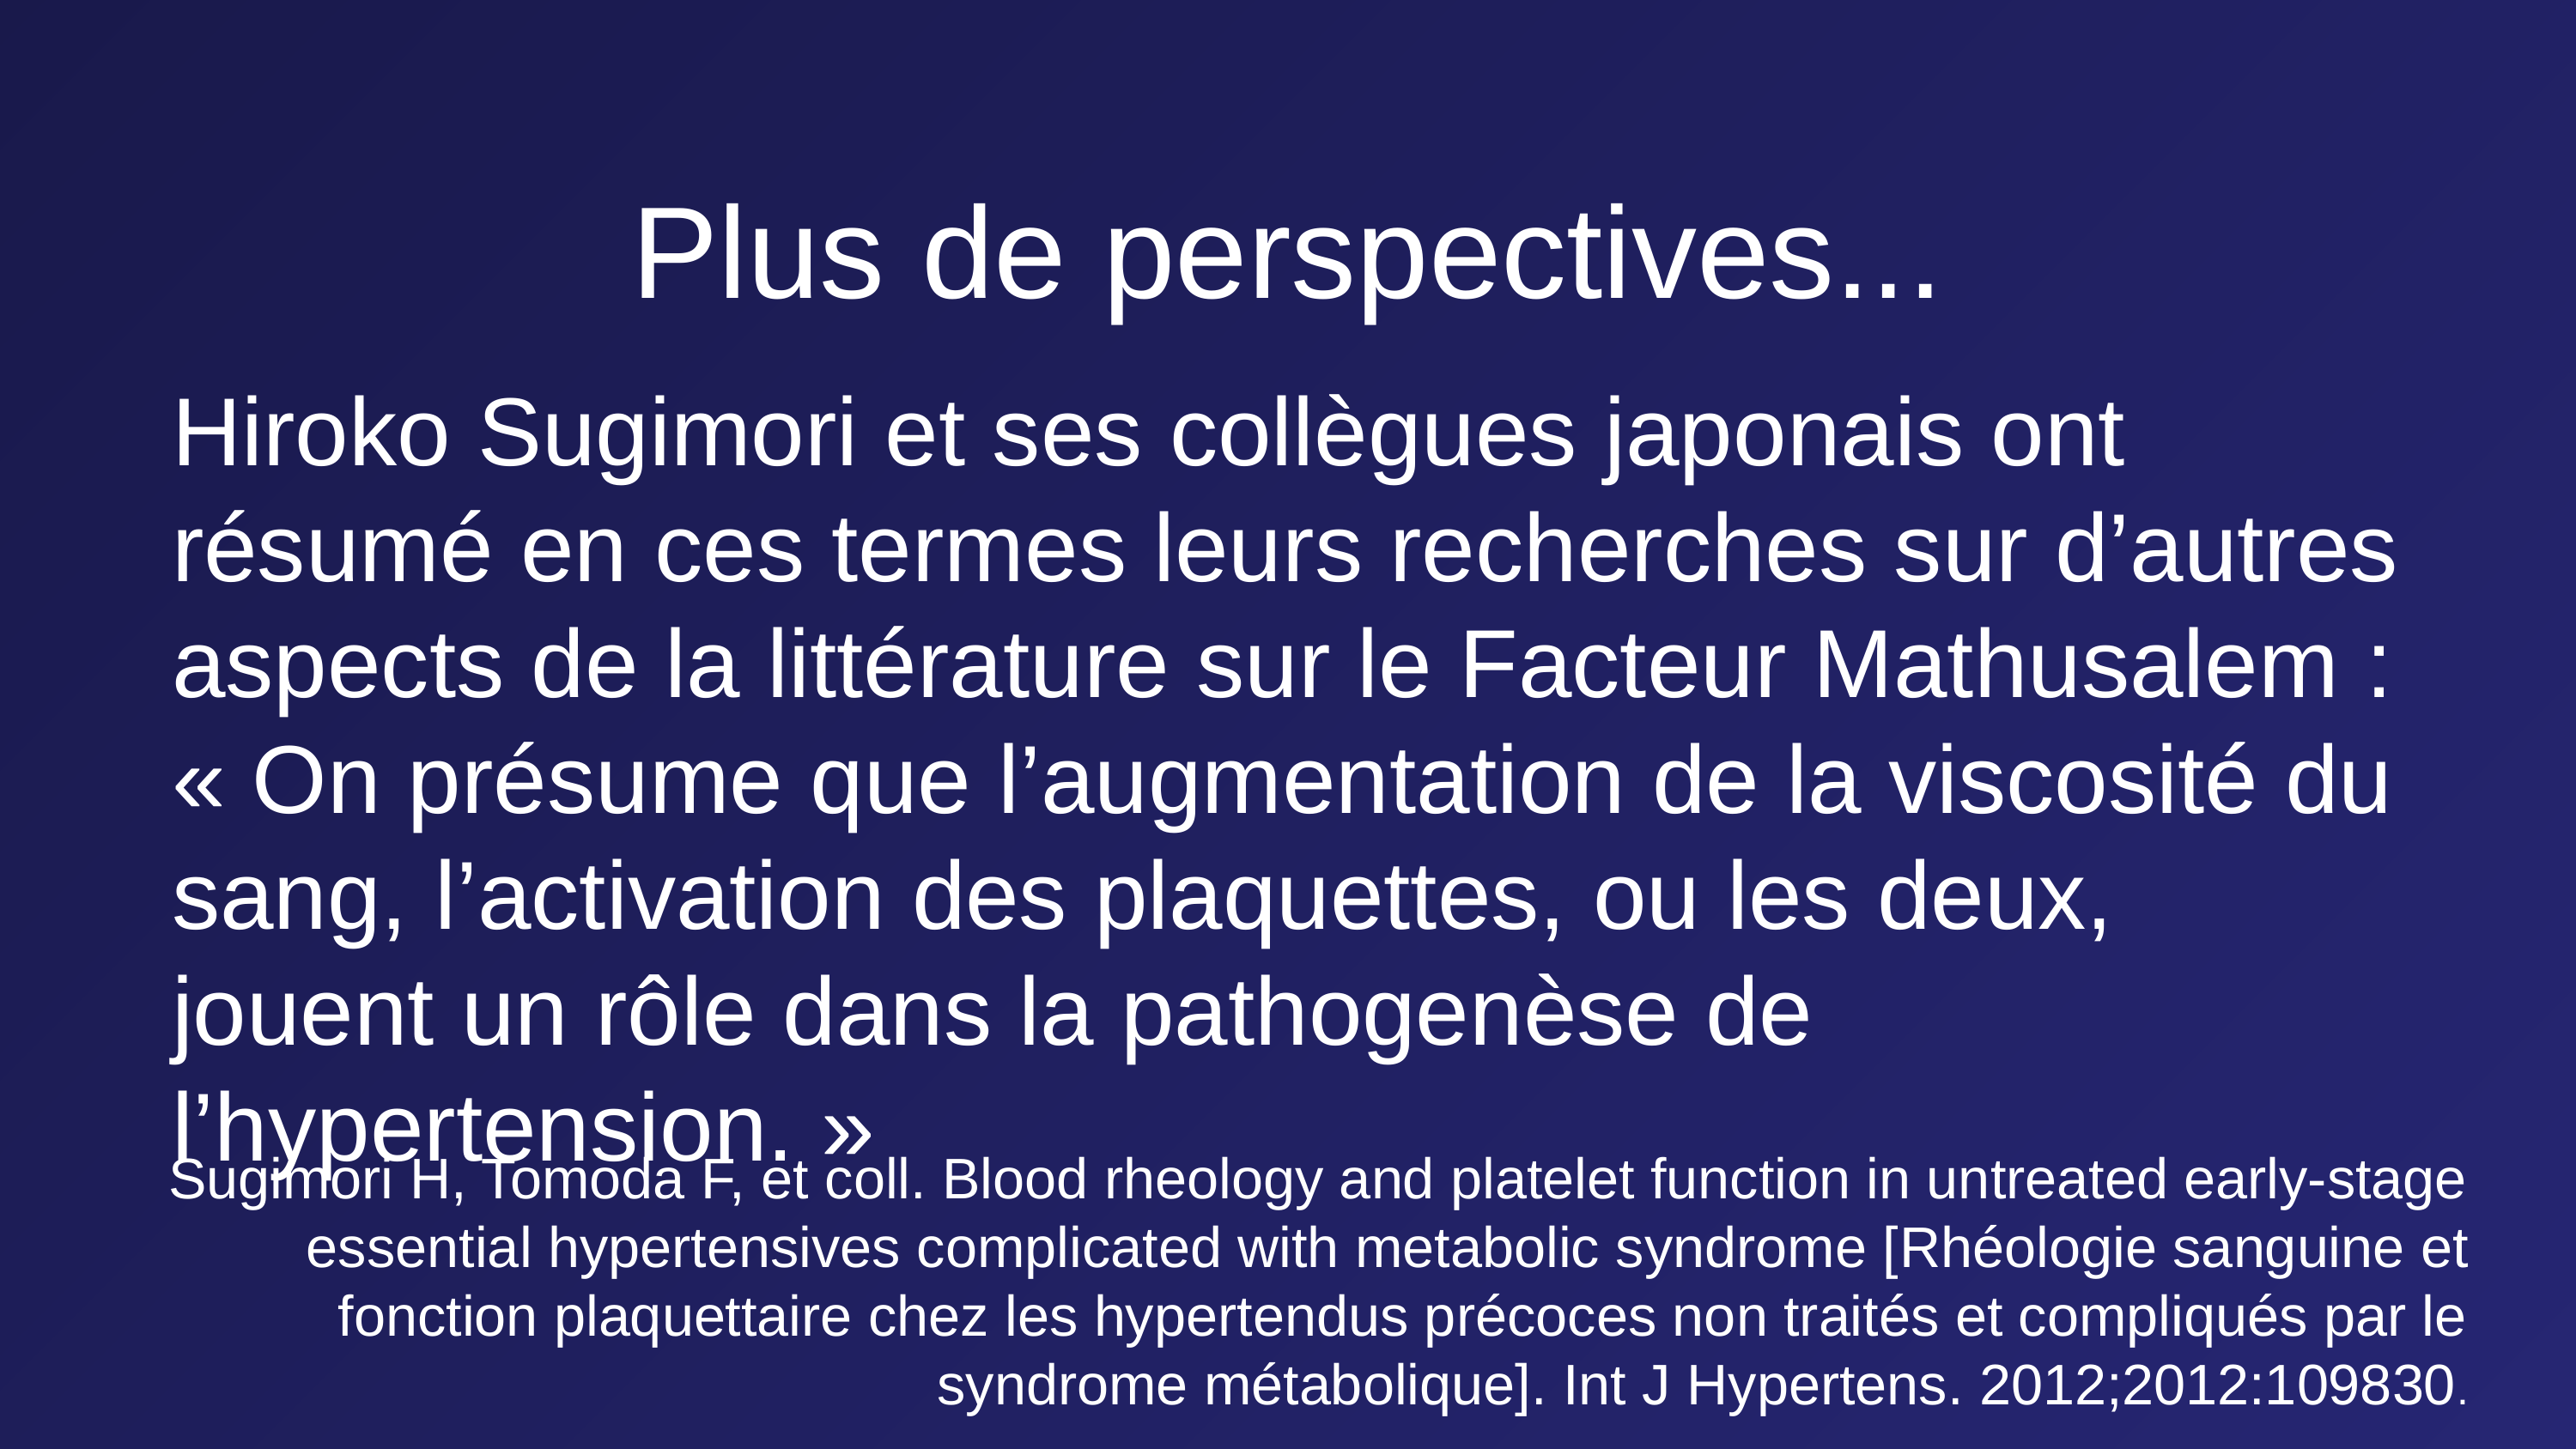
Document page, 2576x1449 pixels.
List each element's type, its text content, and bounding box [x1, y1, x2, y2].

text_box Sugimori H, Tomoda F, et coll. Blood rheology and platelet function in untreated early-stage essential hypertensives complicated with metabolic syndrome [Rhéologie sanguine et fonction plaquettaire chez les hypertendus précoces non traités et compliqués par le syndrome métabolique]. Int J Hypertens. 2012;2012:109830. [75, 1131, 2490, 1325]
title Plus de perspectives... [304, 177, 2272, 316]
list Hiroko Sugimori et ses collègues japonais ont résumé en ces termes leurs recherches sur d’autres aspects de la littérature sur le Facteur Mathusalem : « On présume que l’augmentation de la viscosité du sang, l’activation des plaquettes, ou les deux, jouent un rôle dans la pathogenèse de l’hypertension. » [149, 358, 2426, 1131]
